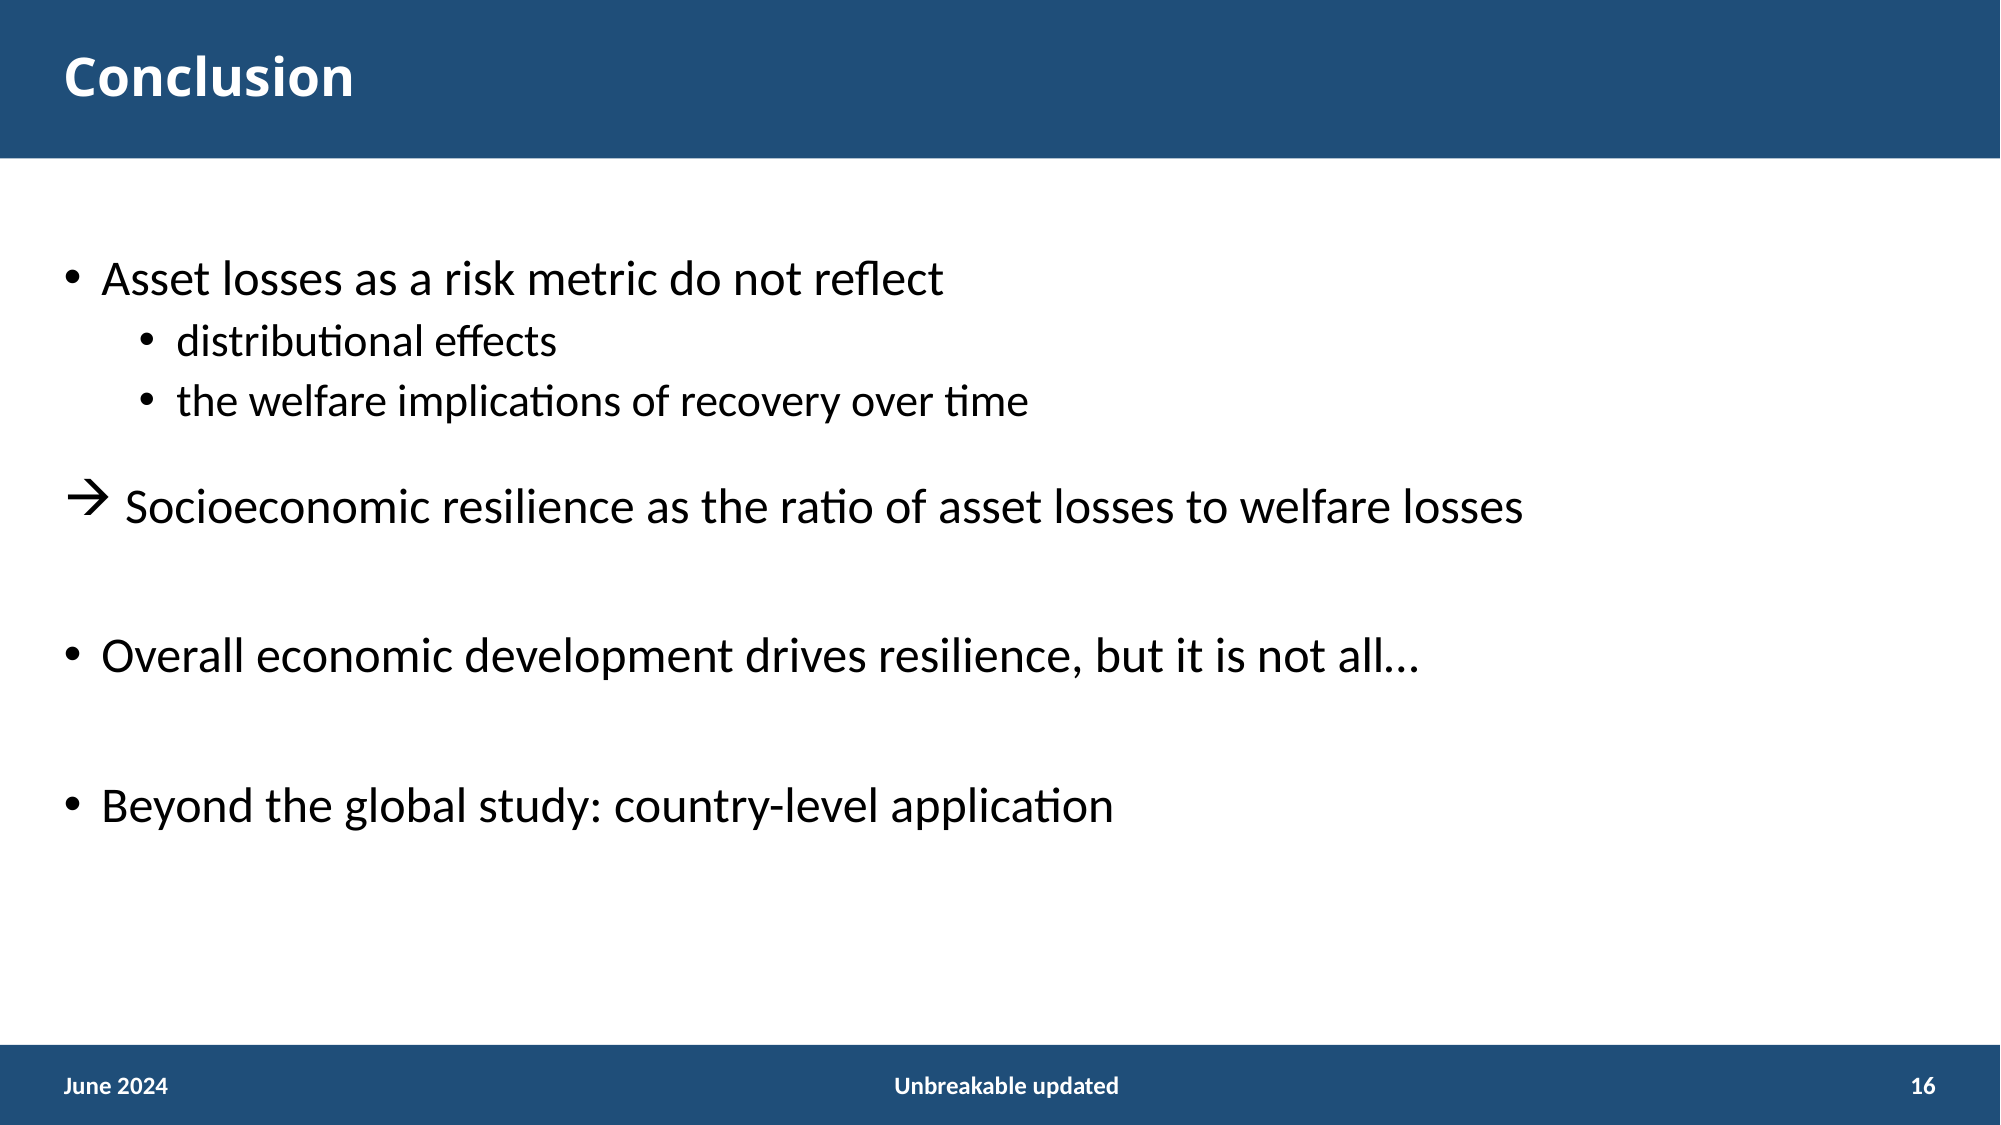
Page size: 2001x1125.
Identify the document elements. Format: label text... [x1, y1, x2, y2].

footer Unbreakable updated [543, 1054, 1471, 1115]
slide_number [49, 1054, 499, 1115]
list Asset losses as a risk metric do not reflect distributional effects the welfare implications of recovery over time Socioeconomic resilience as the ratio of asset losses to welfare losses Overall economic development drives resilience, but it is not all… Beyond the global study: country-level application [49, 245, 1962, 1014]
title Conclusion [49, 42, 1962, 116]
slide_number 16 [1501, 1054, 1951, 1115]
